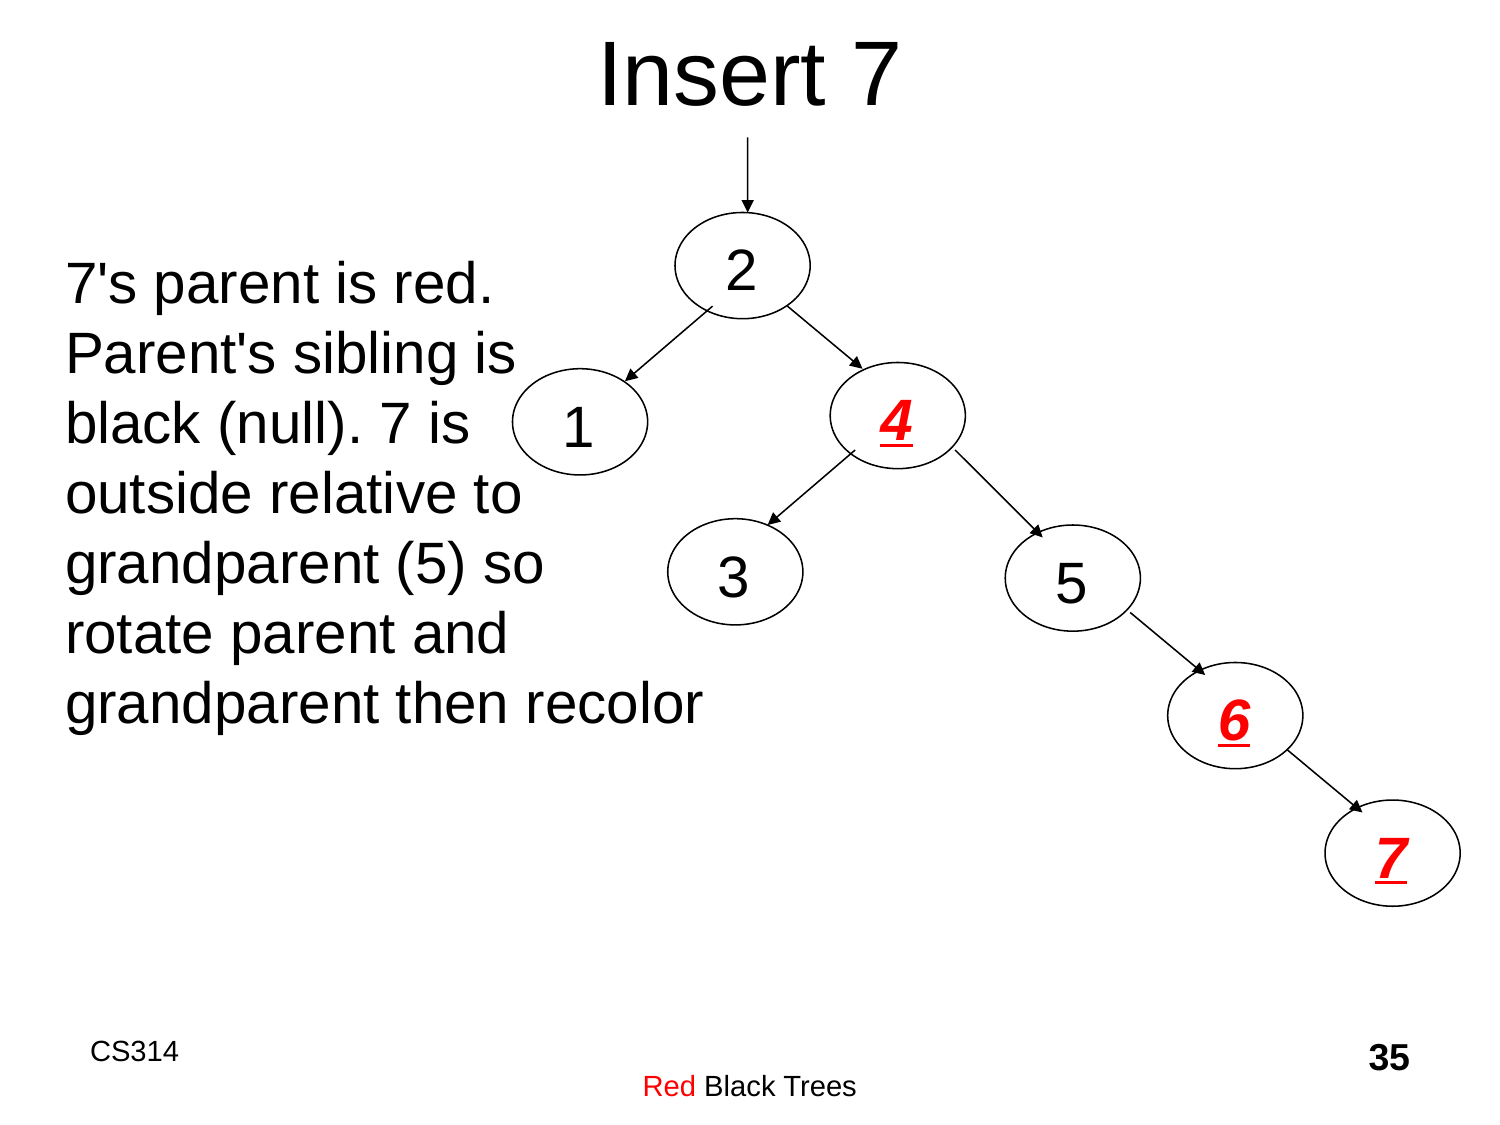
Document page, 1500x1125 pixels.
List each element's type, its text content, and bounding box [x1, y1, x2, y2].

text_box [512, 368, 648, 476]
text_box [674, 212, 811, 319]
text_box [741, 137, 754, 210]
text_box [829, 362, 966, 469]
title Insert 7 [112, 0, 1388, 163]
footer Red Black Trees [462, 1024, 1038, 1101]
text_box 7's parent is red. Parent's sibling is black (null). 7 is outside relative to grandparent (5) so rotate parent and grandparent then recolor [50, 237, 721, 743]
text_box [811, 325, 859, 360]
slide_number CS314 [74, 1024, 451, 1101]
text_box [1324, 799, 1461, 907]
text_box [667, 518, 804, 626]
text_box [1167, 662, 1304, 769]
text_box [771, 474, 827, 517]
slide_number 35 [1112, 1024, 1426, 1101]
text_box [1004, 524, 1141, 632]
